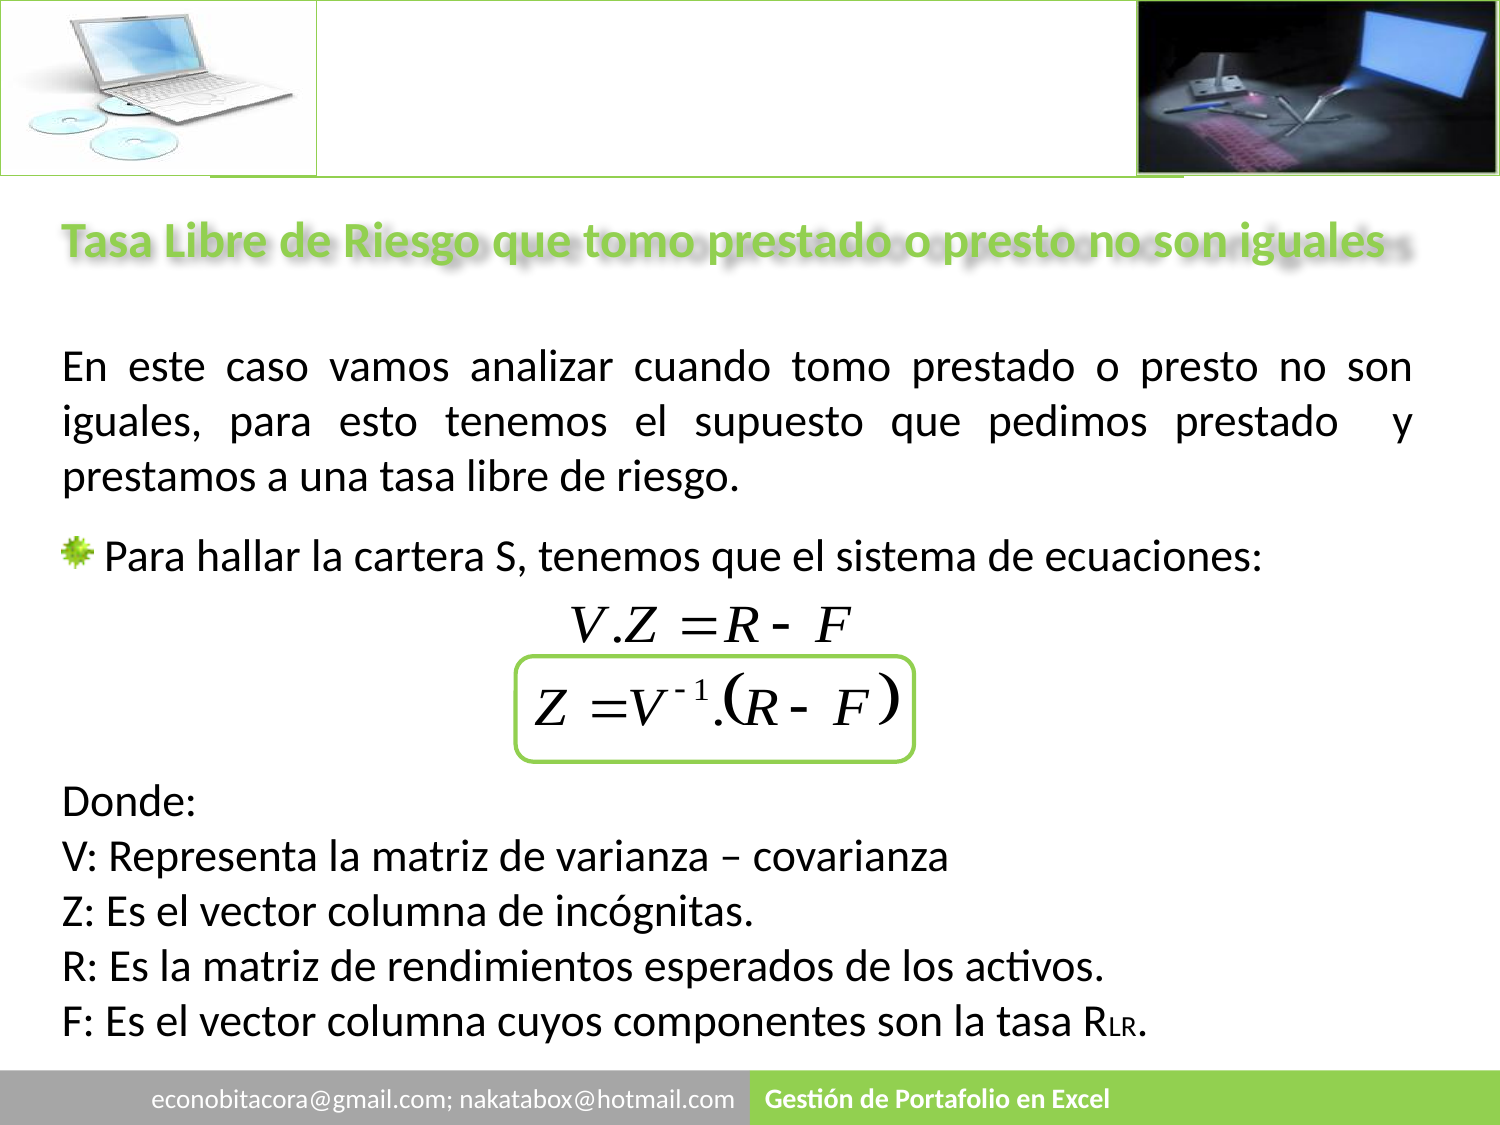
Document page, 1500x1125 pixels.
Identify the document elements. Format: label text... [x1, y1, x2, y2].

picture [1136, 0, 1500, 177]
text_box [524, 666, 901, 748]
text_box [513, 654, 917, 764]
text_box [318, 0, 1134, 178]
text_box En este caso vamos analizar cuando tomo prestado o presto no son iguales, para esto tenemos el supuesto que pedimos prestado y prestamos a una tasa libre de riesgo. Para hallar la cartera S, tenemos que el sistema de ecuaciones: Donde: V: Representa la matriz de varianza – covarianza Z: Es el vector columna de incógnitas. R: Es la matriz de rendimientos esperados de los activos. F: Es el vector columna cuyos componentes son la tasa RLR. [46, 328, 1430, 1043]
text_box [565, 593, 869, 657]
subtitle Tasa Libre de Riesgo que tomo prestado o presto no son iguales [46, 199, 1430, 328]
picture [61, 536, 94, 569]
picture [0, 0, 317, 177]
text_box Gestión de Portafolio en Excel [749, 1070, 1500, 1125]
text_box econobitacora@gmail.com; nakatabox@hotmail.com [0, 1070, 749, 1125]
